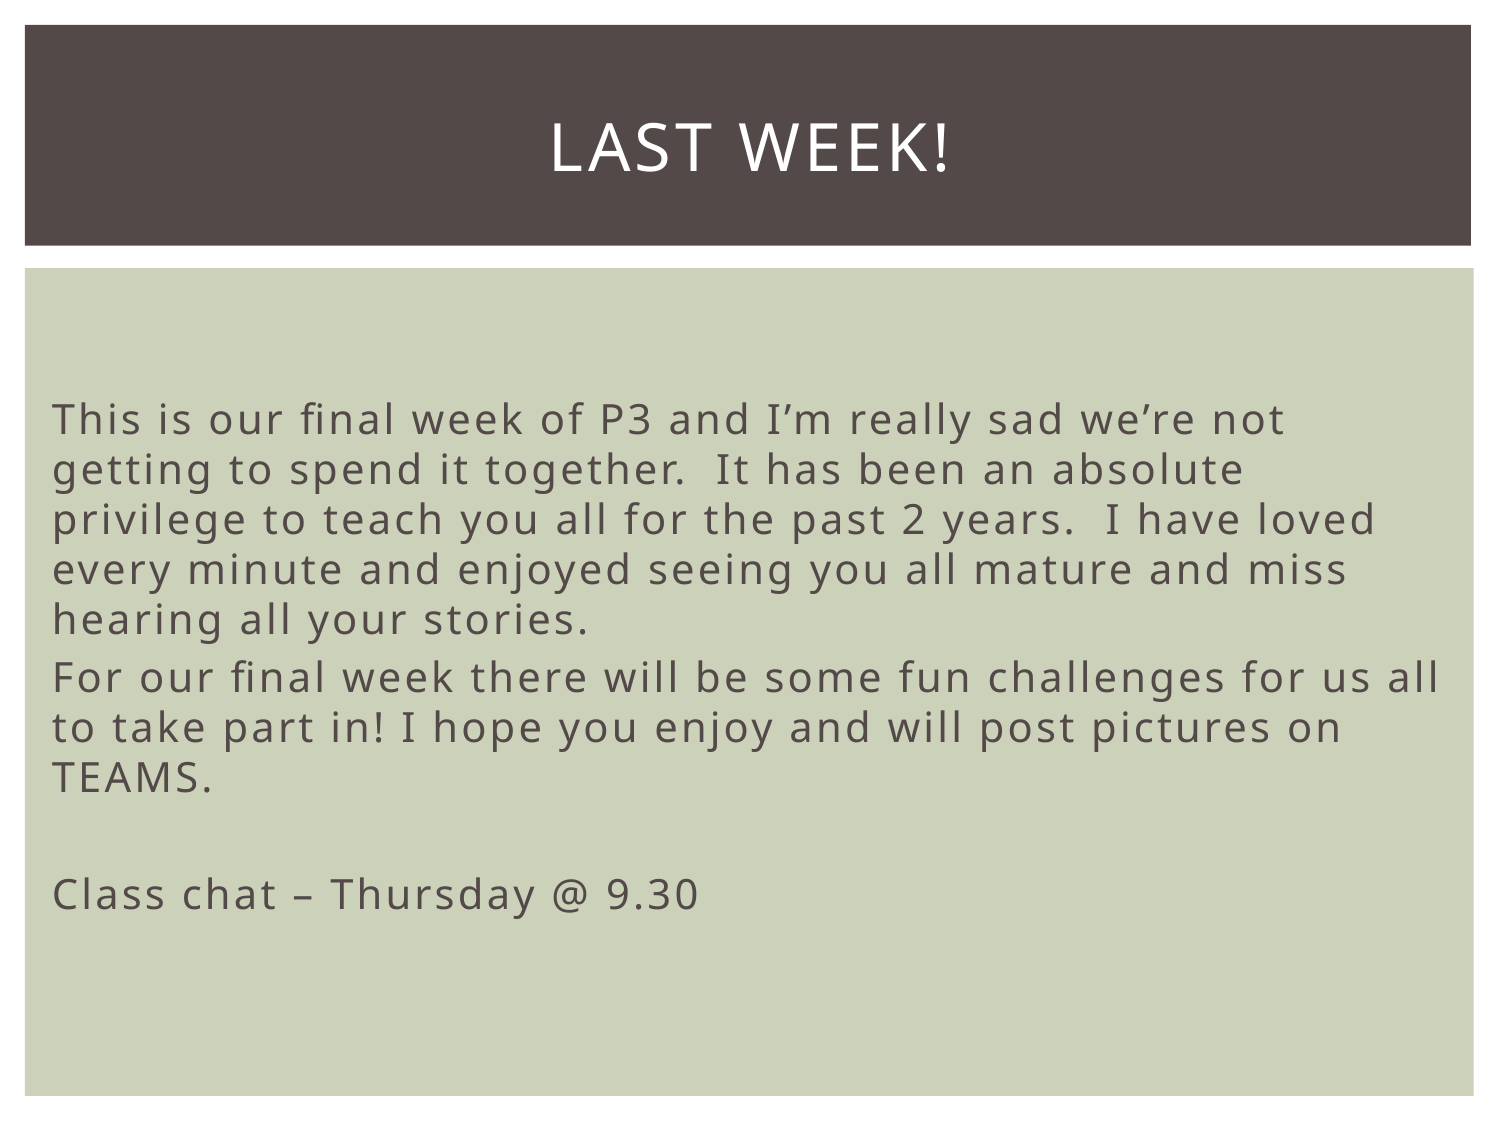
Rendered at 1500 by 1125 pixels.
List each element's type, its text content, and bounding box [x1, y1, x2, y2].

title Last week! [62, 58, 1438, 232]
list This is our final week of P3 and I’m really sad we’re not getting to spend it together. It has been an absolute privilege to teach you all for the past 2 years. I have loved every minute and enjoyed seeing you all mature and miss hearing all your stories. For our final week there will be some fun challenges for us all to take part in! I hope you enjoy and will post pictures on TEAMS. Class chat – Thursday @ 9.30 [29, 385, 1472, 1071]
